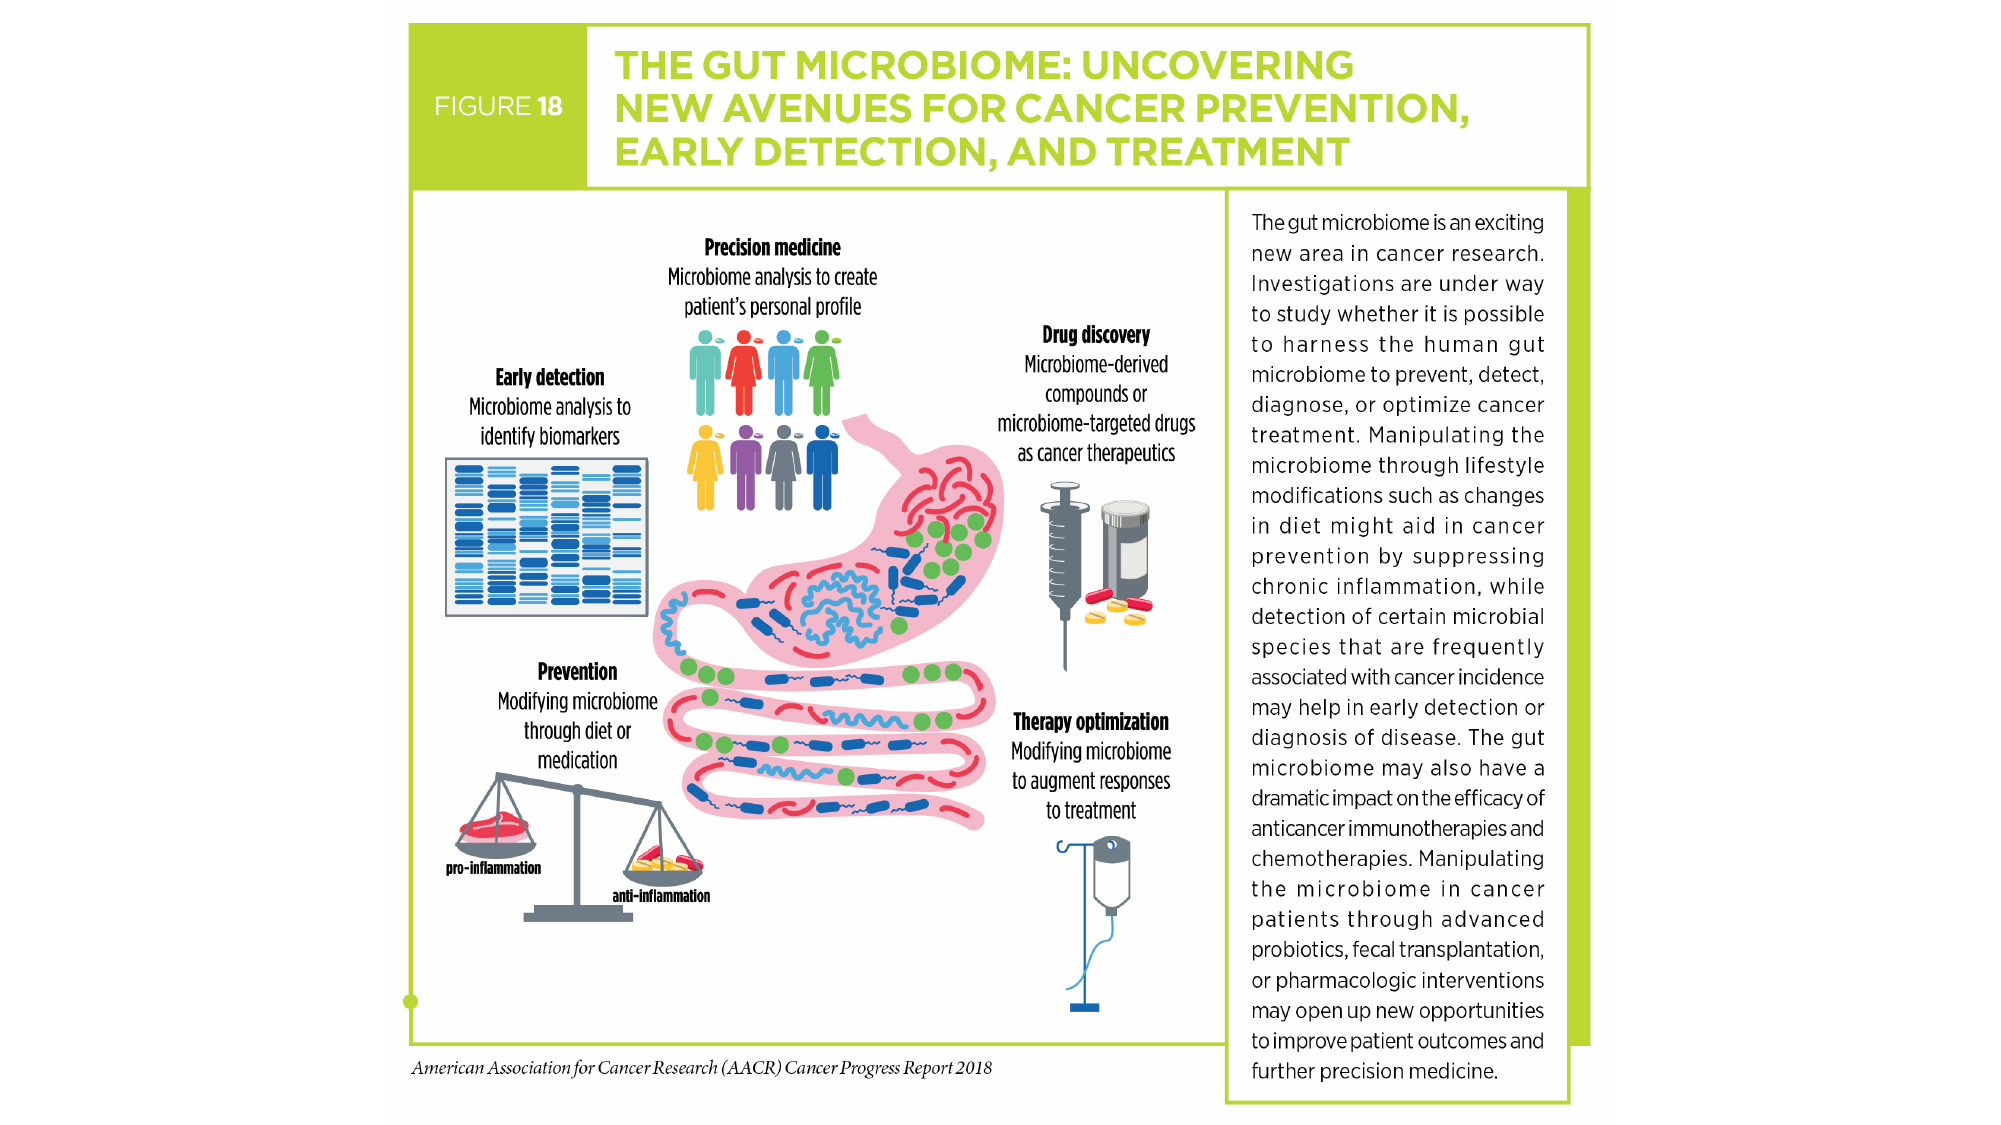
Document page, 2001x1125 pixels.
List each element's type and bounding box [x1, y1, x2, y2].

picture [384, 0, 1613, 1124]
